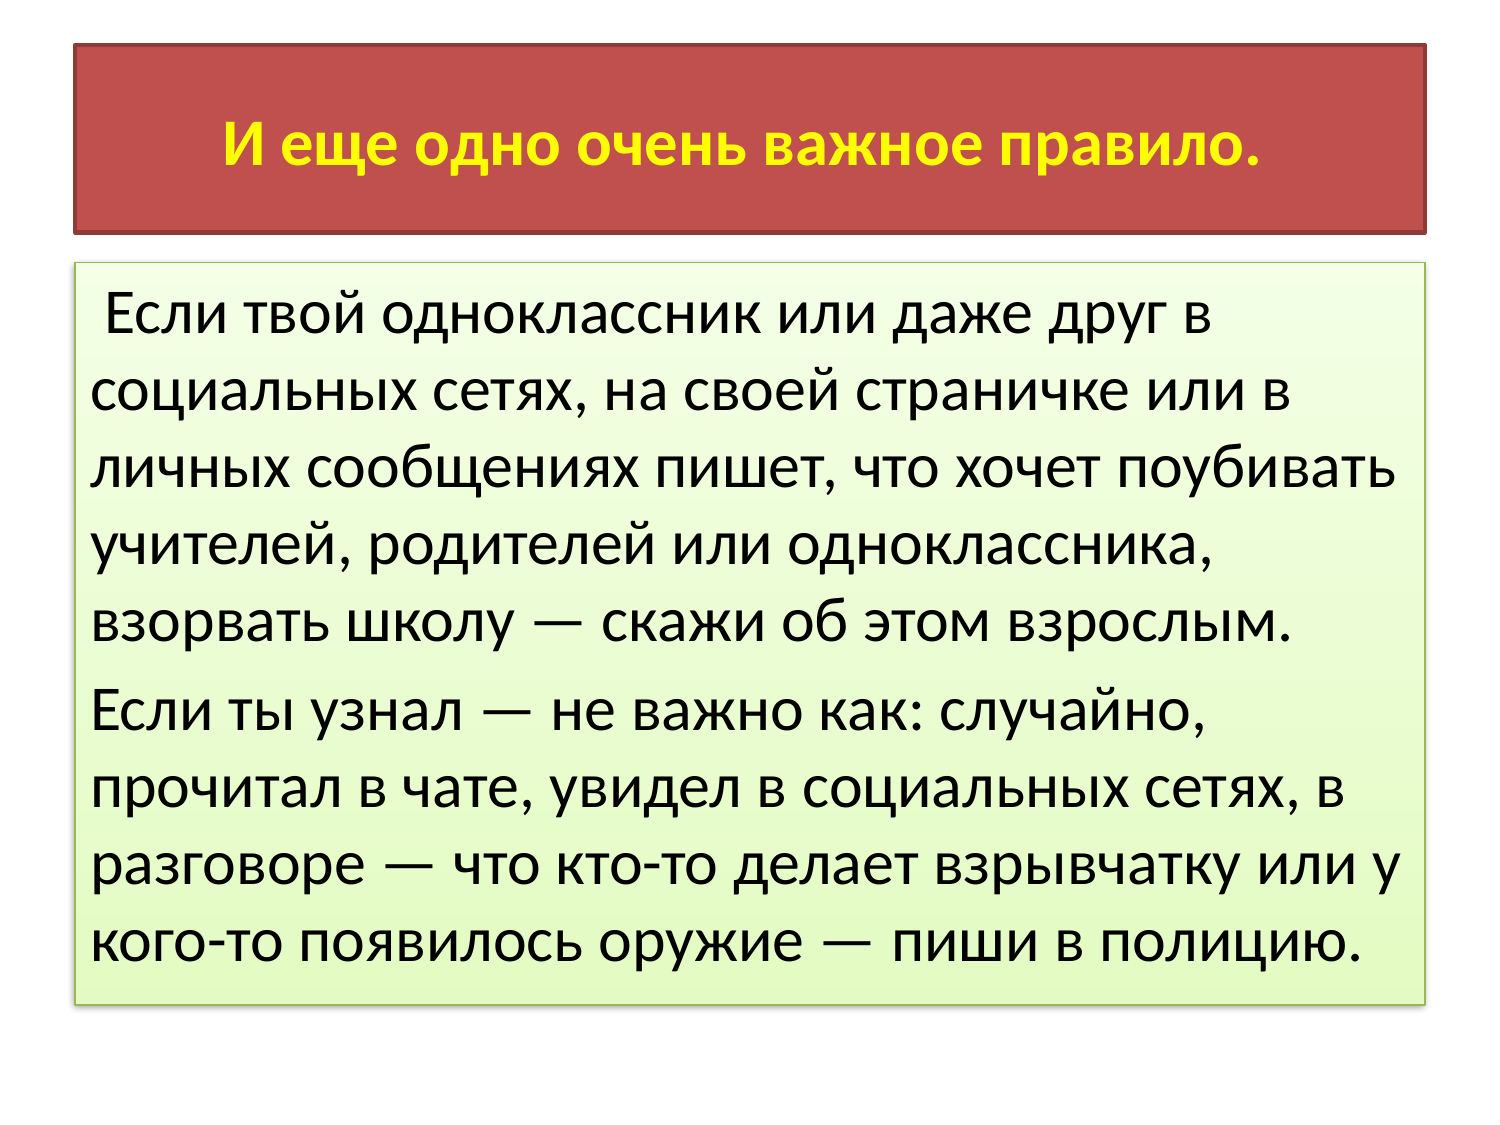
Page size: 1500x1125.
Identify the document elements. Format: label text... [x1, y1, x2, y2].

title И еще одно очень важное правило. [73, 43, 1427, 235]
list Если твой одноклассник или даже друг в социальных сетях, на своей страничке или в личных сообщениях пишет, что хочет поубивать учителей, родителей или одноклассника, взорвать школу — скажи об этом взрослым. Если ты узнал — не важно как: случайно, прочитал в чате, увидел в социальных сетях, в разговоре — что кто-то делает взрывчатку или у кого-то появилось оружие — пиши в полицию. [74, 262, 1426, 1006]
